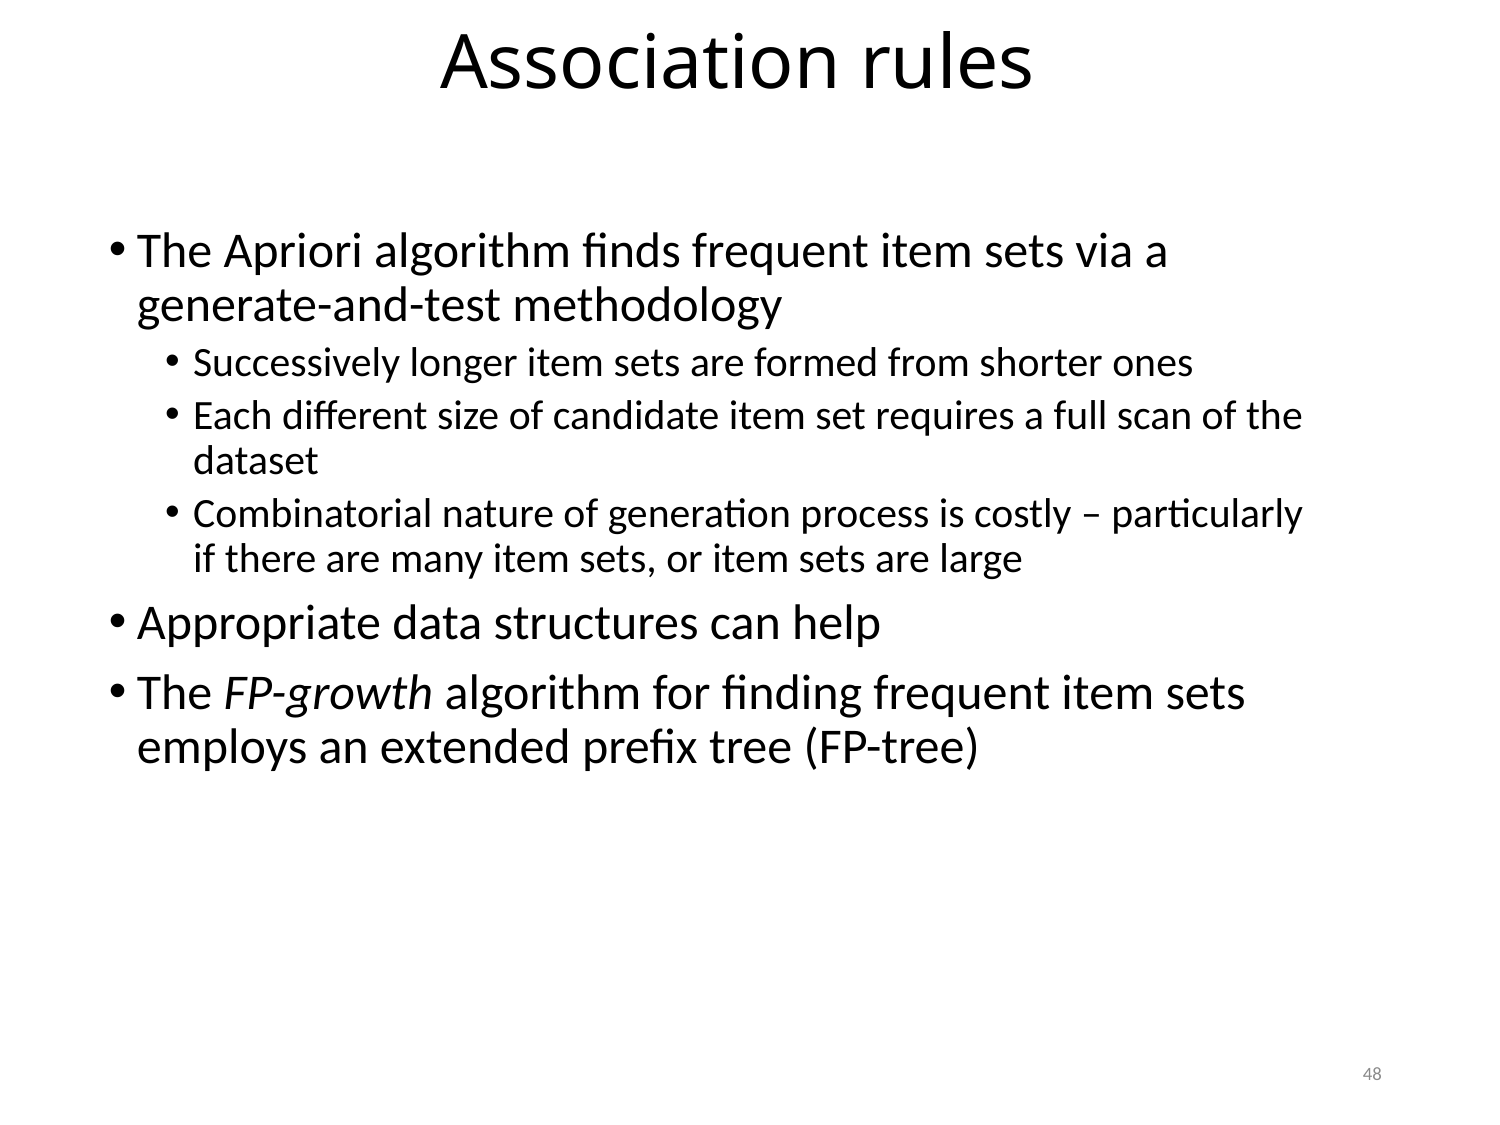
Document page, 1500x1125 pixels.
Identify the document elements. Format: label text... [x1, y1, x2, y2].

slide_number 48 [1059, 1042, 1397, 1103]
title Association rules [425, 0, 1500, 159]
list The Apriori algorithm finds frequent item sets via a generate-and-test methodology Successively longer item sets are formed from shorter ones Each different size of candidate item set requires a full scan of the dataset Combinatorial nature of generation process is costly – particularly if there are many item sets, or item sets are large Appropriate data structures can help The FP-growth algorithm for finding frequent item sets employs an extended prefix tree (FP-tree) [93, 216, 1347, 857]
